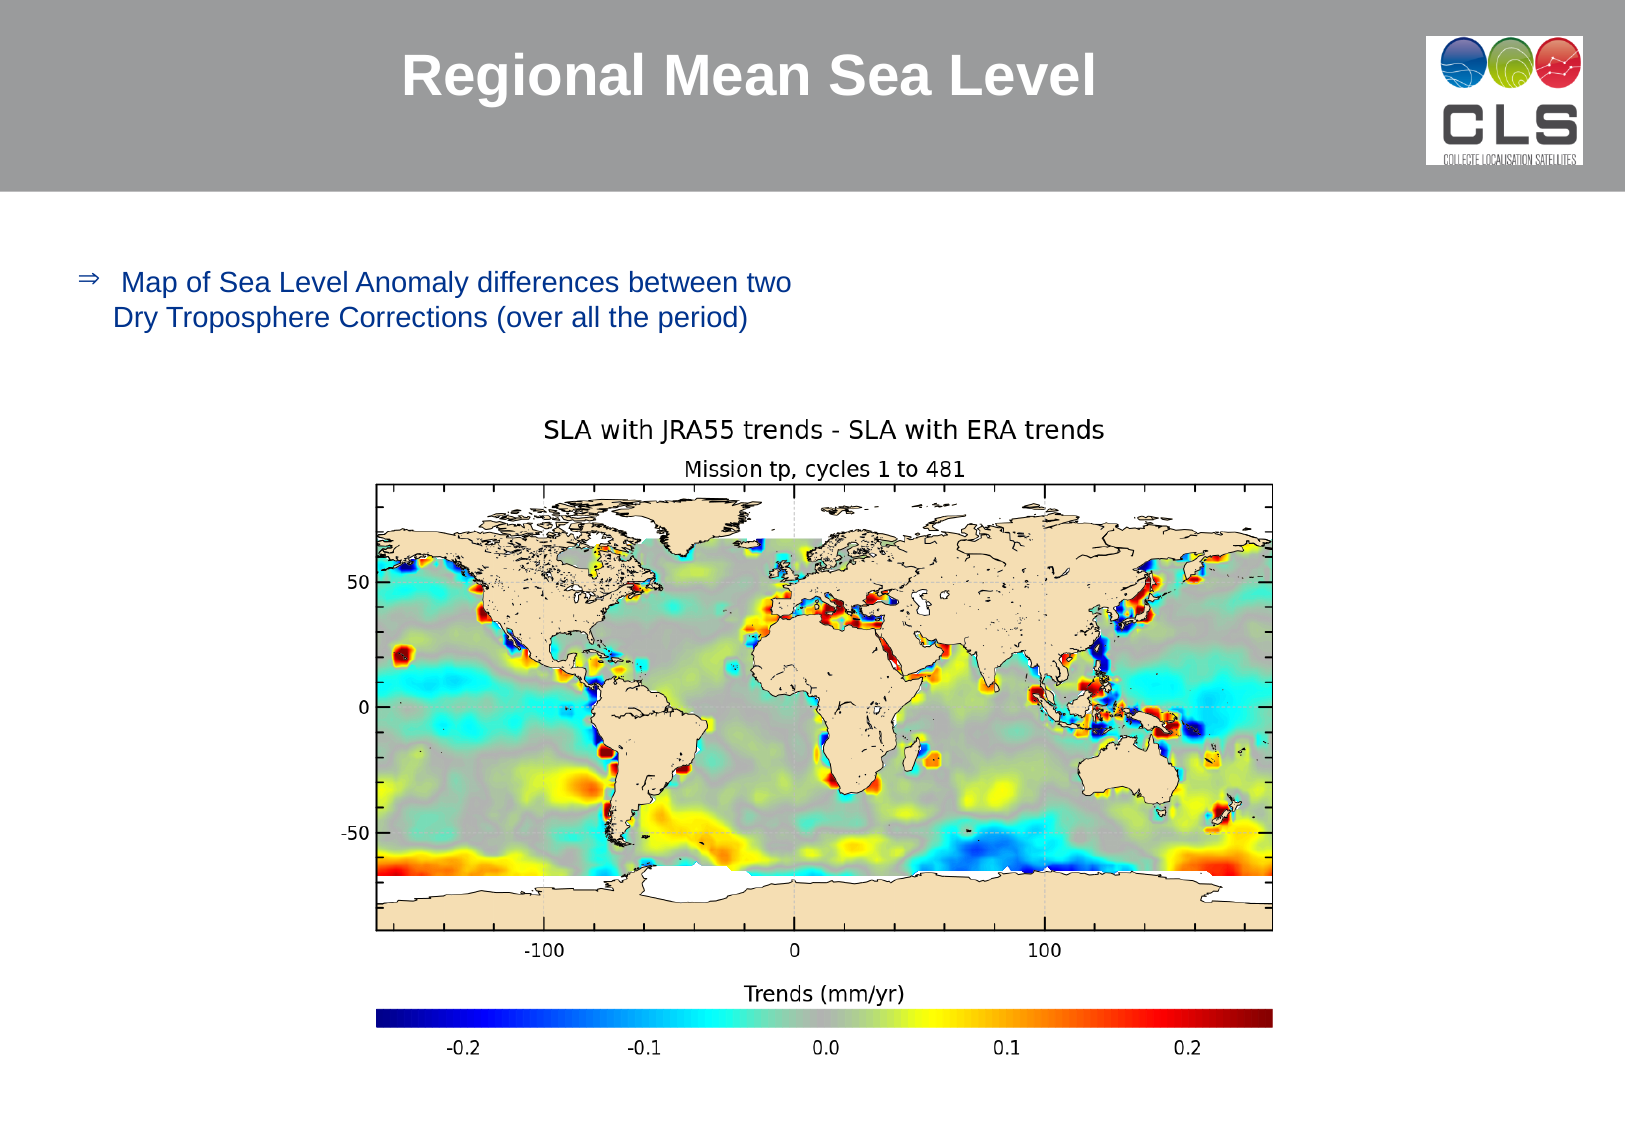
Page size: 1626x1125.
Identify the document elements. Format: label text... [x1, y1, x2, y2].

picture [1426, 36, 1583, 165]
text_box Regional Mean Sea Level [386, 40, 1162, 119]
text_box Map of Sea Level Anomaly differences between two Dry Troposphere Corrections (over all the period) [62, 220, 841, 376]
picture [265, 387, 1325, 1092]
